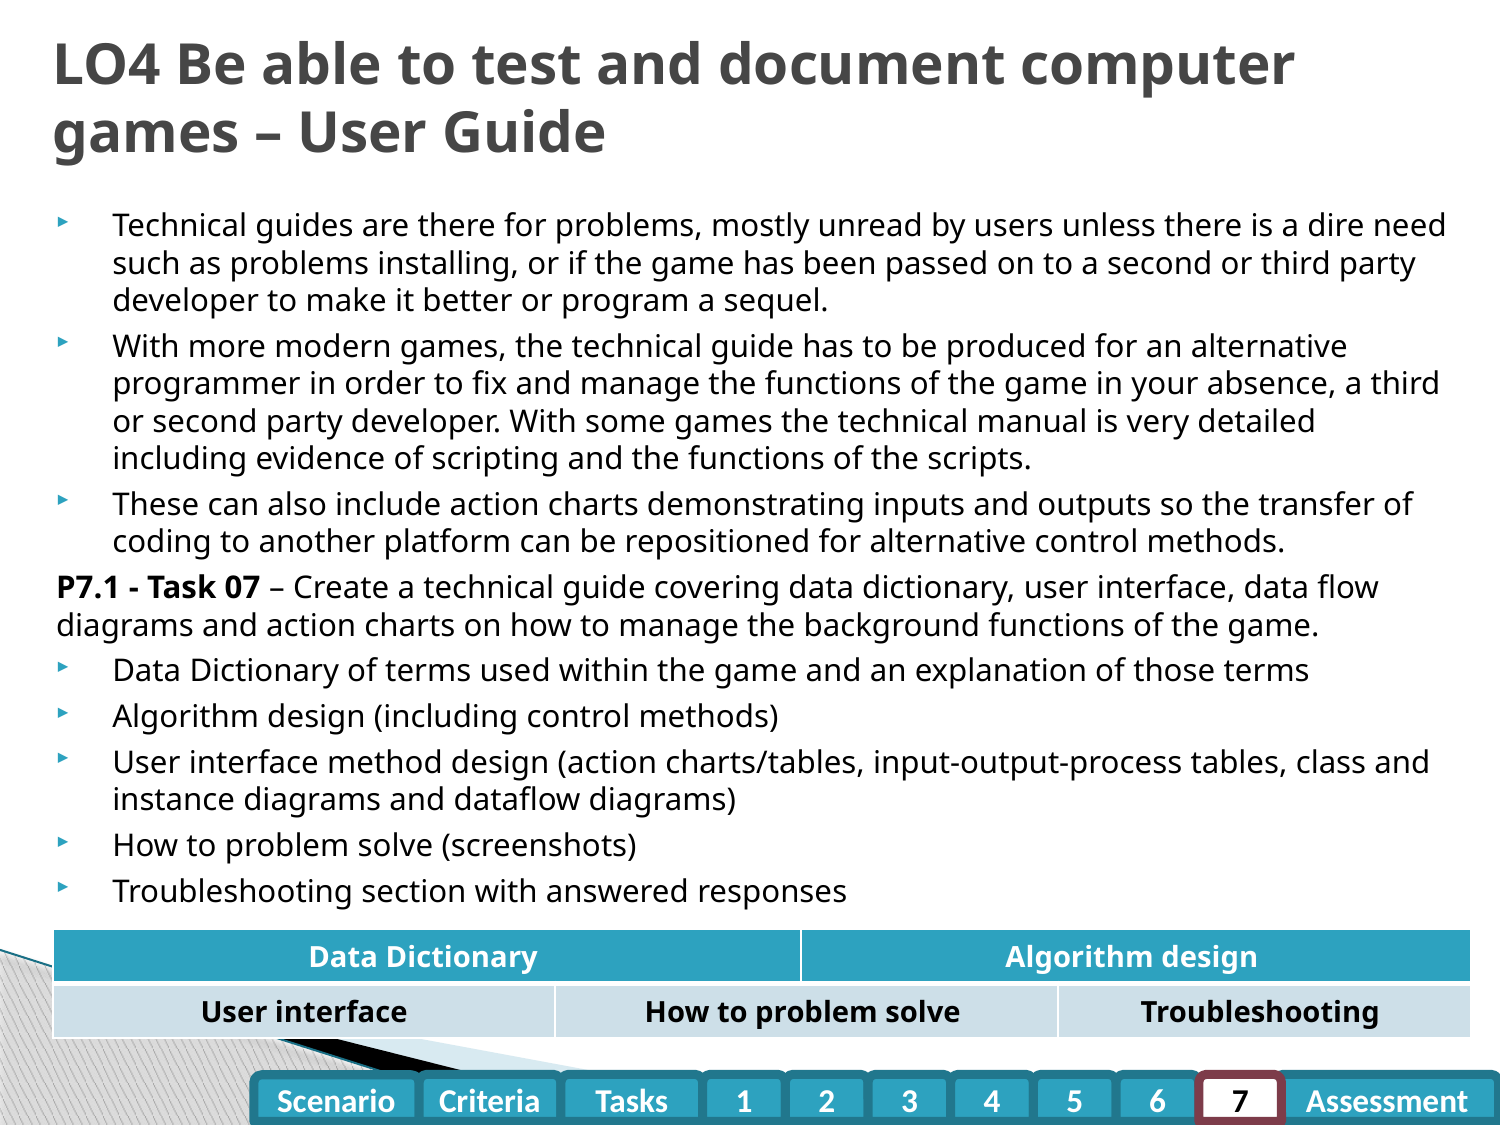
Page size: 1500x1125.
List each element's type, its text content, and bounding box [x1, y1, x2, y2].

text_box 1 [698, 1069, 785, 1125]
table_cell Troubleshooting [1059, 986, 1470, 1037]
text_box Criteria [414, 1069, 560, 1125]
title LO4 Be able to test and document computer games – User Guide [37, 19, 1471, 173]
text_box 6 [1111, 1069, 1198, 1125]
table_cell User interface [54, 986, 554, 1037]
text_box Tasks [556, 1069, 702, 1125]
list Technical guides are there for problems, mostly unread by users unless there is a dire need such as problems installing, or if the game has been passed on to a second or third party developer to make it better or program a sequel. With more modern games, the technical guide has to be produced for an alternative programmer in order to fix and manage the functions of the game in your absence, a third or second party developer. With some games the technical manual is very detailed including evidence of scripting and the functions of the scripts. These can also include action charts demonstrating inputs and outputs so the transfer of coding to another platform can be repositioned for alternative control methods. P7.1 - Task 07 – Create a technical guide covering data dictionary, user interface, data flow diagrams and action charts on how to manage the background functions of the game. Data Dictionary of terms used within the game and an explanation of those terms Algorithm design (including control methods) User interface method design (action charts/tables, input-output-process tables, class and instance diagrams and dataflow diagrams) How to problem solve (screenshots) Troubleshooting section with answered responses [41, 198, 1471, 1047]
table_header Algorithm design [802, 930, 1470, 981]
text_box Scenario [249, 1070, 419, 1125]
text_box Assessment [1279, 1069, 1500, 1125]
text_box 7 [1194, 1069, 1287, 1125]
text_box 2 [780, 1069, 868, 1125]
text_box 5 [1028, 1069, 1116, 1125]
text_box 4 [946, 1069, 1033, 1125]
table_cell How to problem solve [556, 986, 1057, 1037]
table_header Data Dictionary [54, 930, 800, 981]
text_box 3 [863, 1069, 950, 1125]
